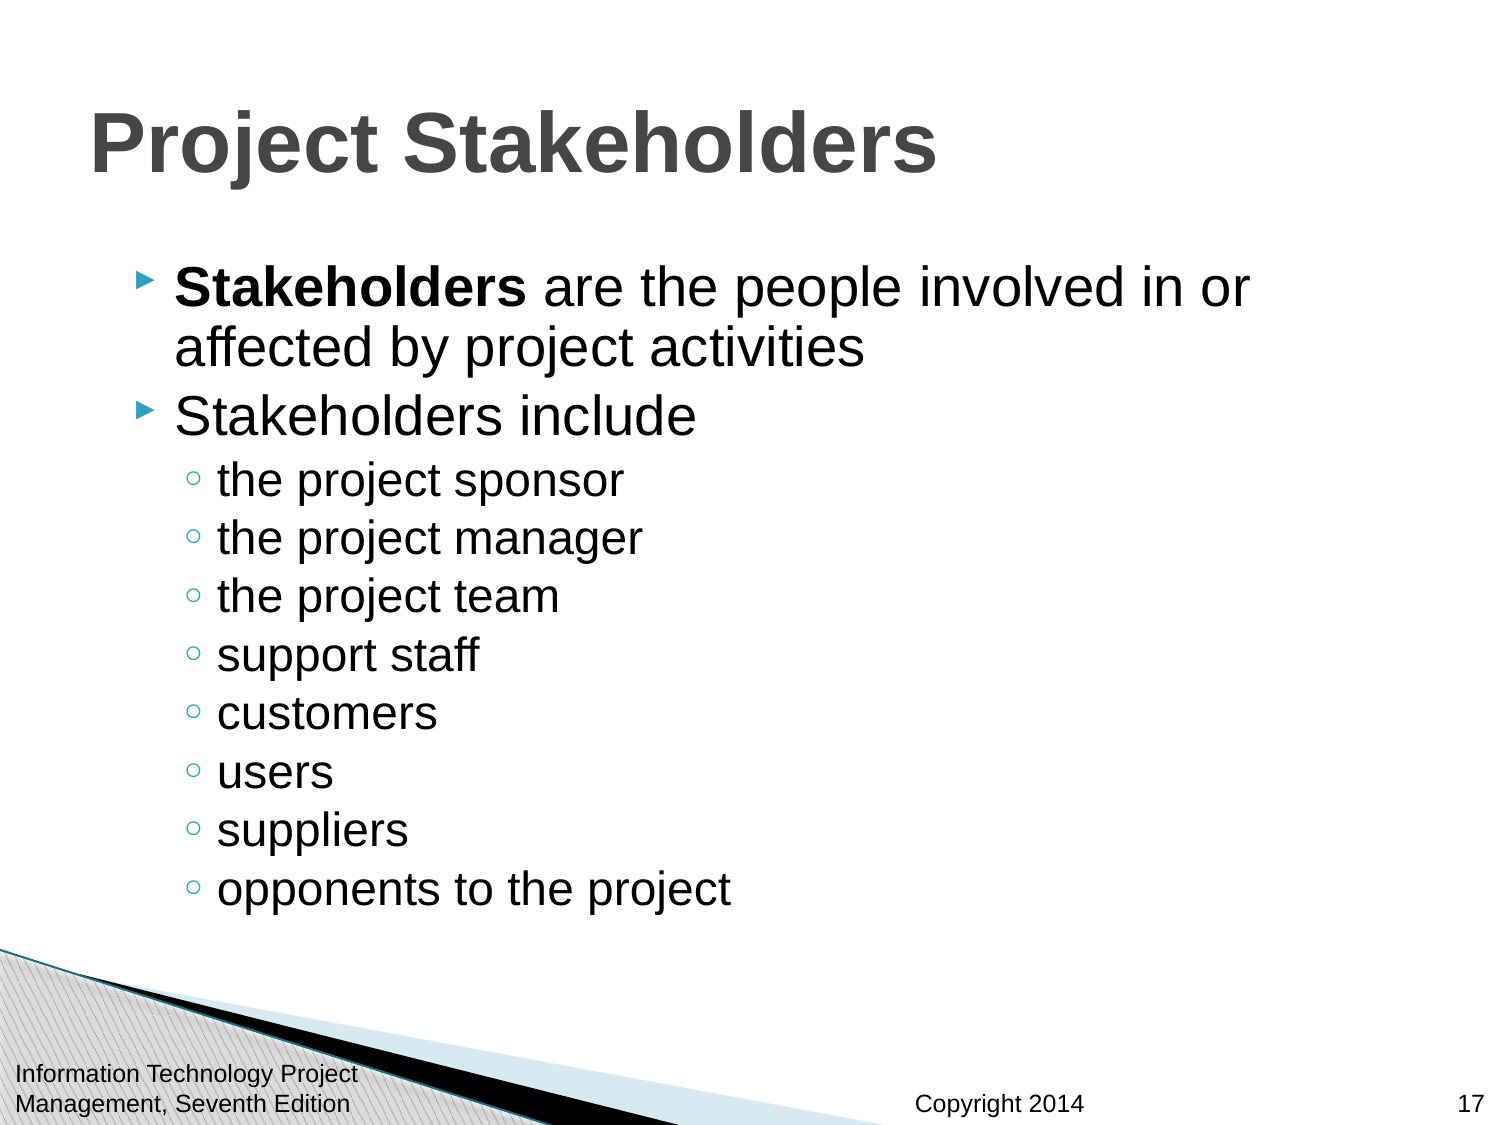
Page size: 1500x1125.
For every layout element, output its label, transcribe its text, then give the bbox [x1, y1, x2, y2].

slide_number 17 [1408, 1065, 1500, 1125]
title Project Stakeholders [75, 45, 1425, 233]
footer Information Technology Project Management, Seventh Edition [0, 1065, 425, 1125]
list Stakeholders are the people involved in or affected by project activities Stakeholders include the project sponsor the project manager the project team support staff customers users suppliers opponents to the project [99, 249, 1444, 1037]
